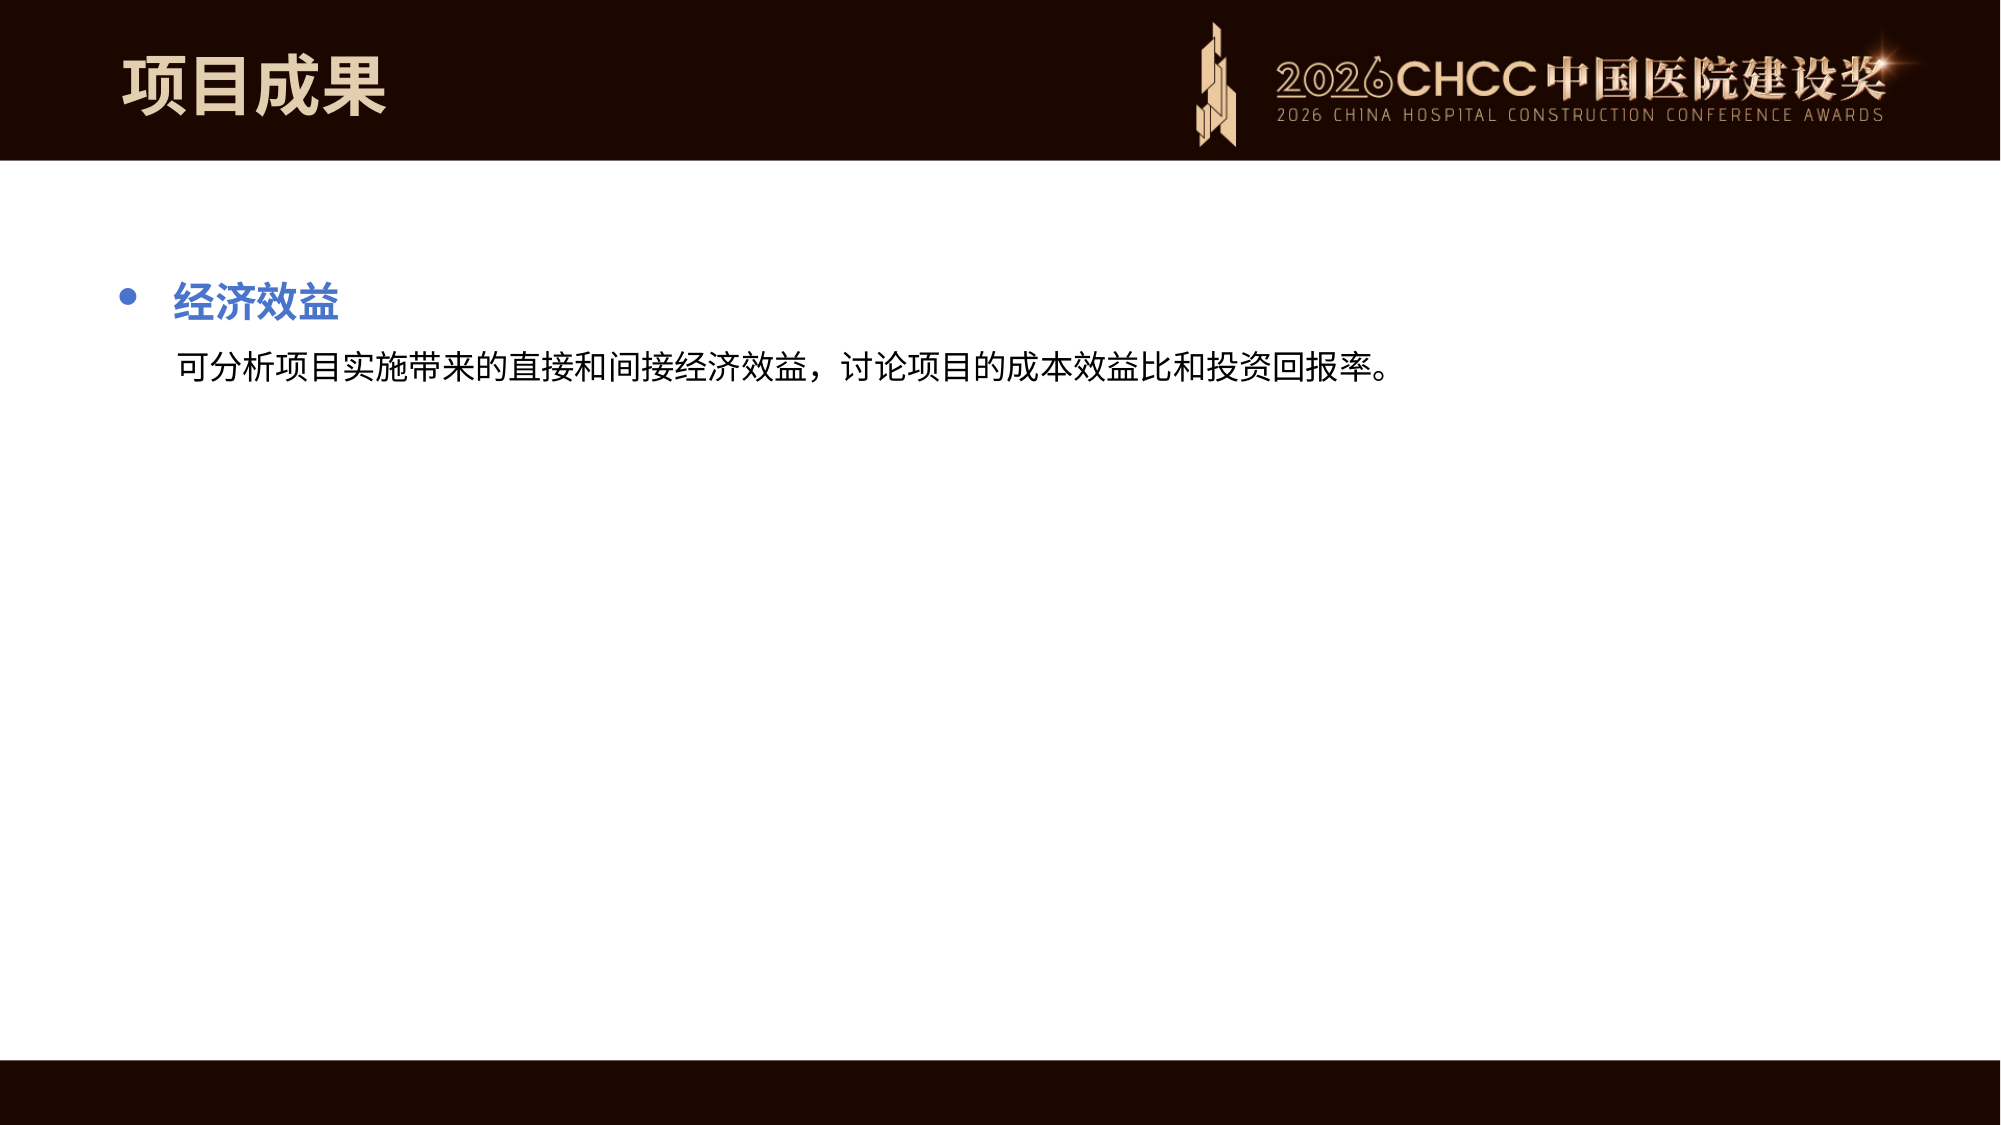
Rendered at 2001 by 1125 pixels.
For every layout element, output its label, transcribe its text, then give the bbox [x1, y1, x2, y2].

text_box 项目成果 [106, 36, 563, 132]
text_box 可分析项目实施带来的直接和间接经济效益，讨论项目的成本效益比和投资回报率。 [117, 326, 1817, 457]
text_box 经济效益 [117, 244, 934, 327]
picture [0, 0, 2001, 1125]
